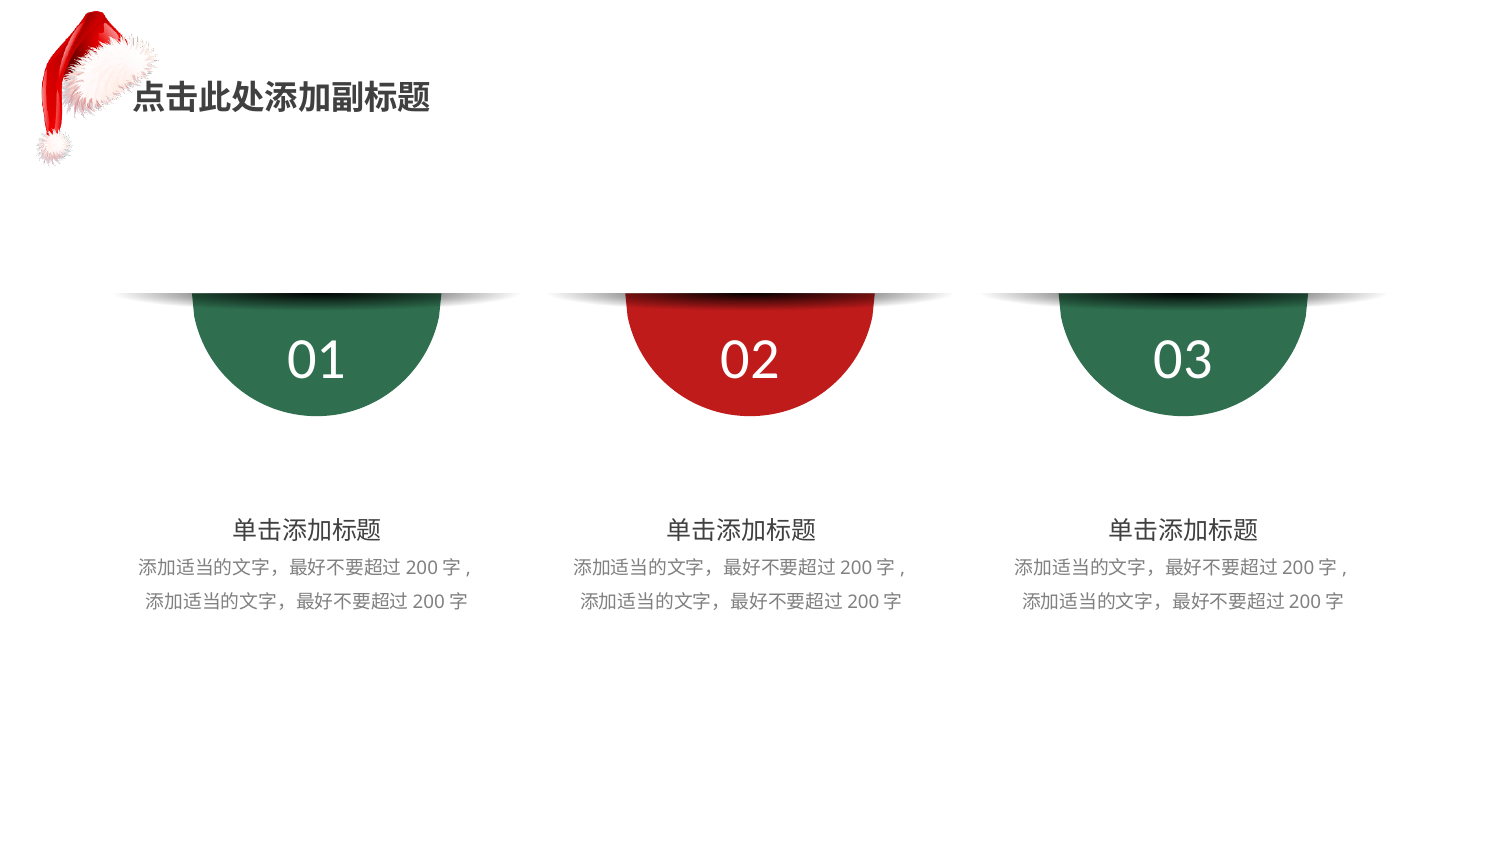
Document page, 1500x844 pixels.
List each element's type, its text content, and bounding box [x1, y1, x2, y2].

picture [976, 292, 1391, 312]
text_box 01 [192, 319, 441, 419]
text_box 单击添加标题 添加适当的文字，最好不要超过200字,添加适当的文字，最好不要超过200字 [996, 457, 1370, 670]
text_box 点击此处添加副标题 [214, 65, 455, 126]
text_box 02 [626, 319, 874, 419]
picture [542, 292, 958, 312]
text_box 03 [1059, 319, 1308, 419]
text_box 单击添加标题 添加适当的文字，最好不要超过200字,添加适当的文字，最好不要超过200字 [555, 457, 928, 670]
text_box 单击添加标题 添加适当的文字，最好不要超过200字,添加适当的文字，最好不要超过200字 [120, 457, 494, 670]
picture [109, 292, 524, 312]
picture [0, 0, 210, 187]
